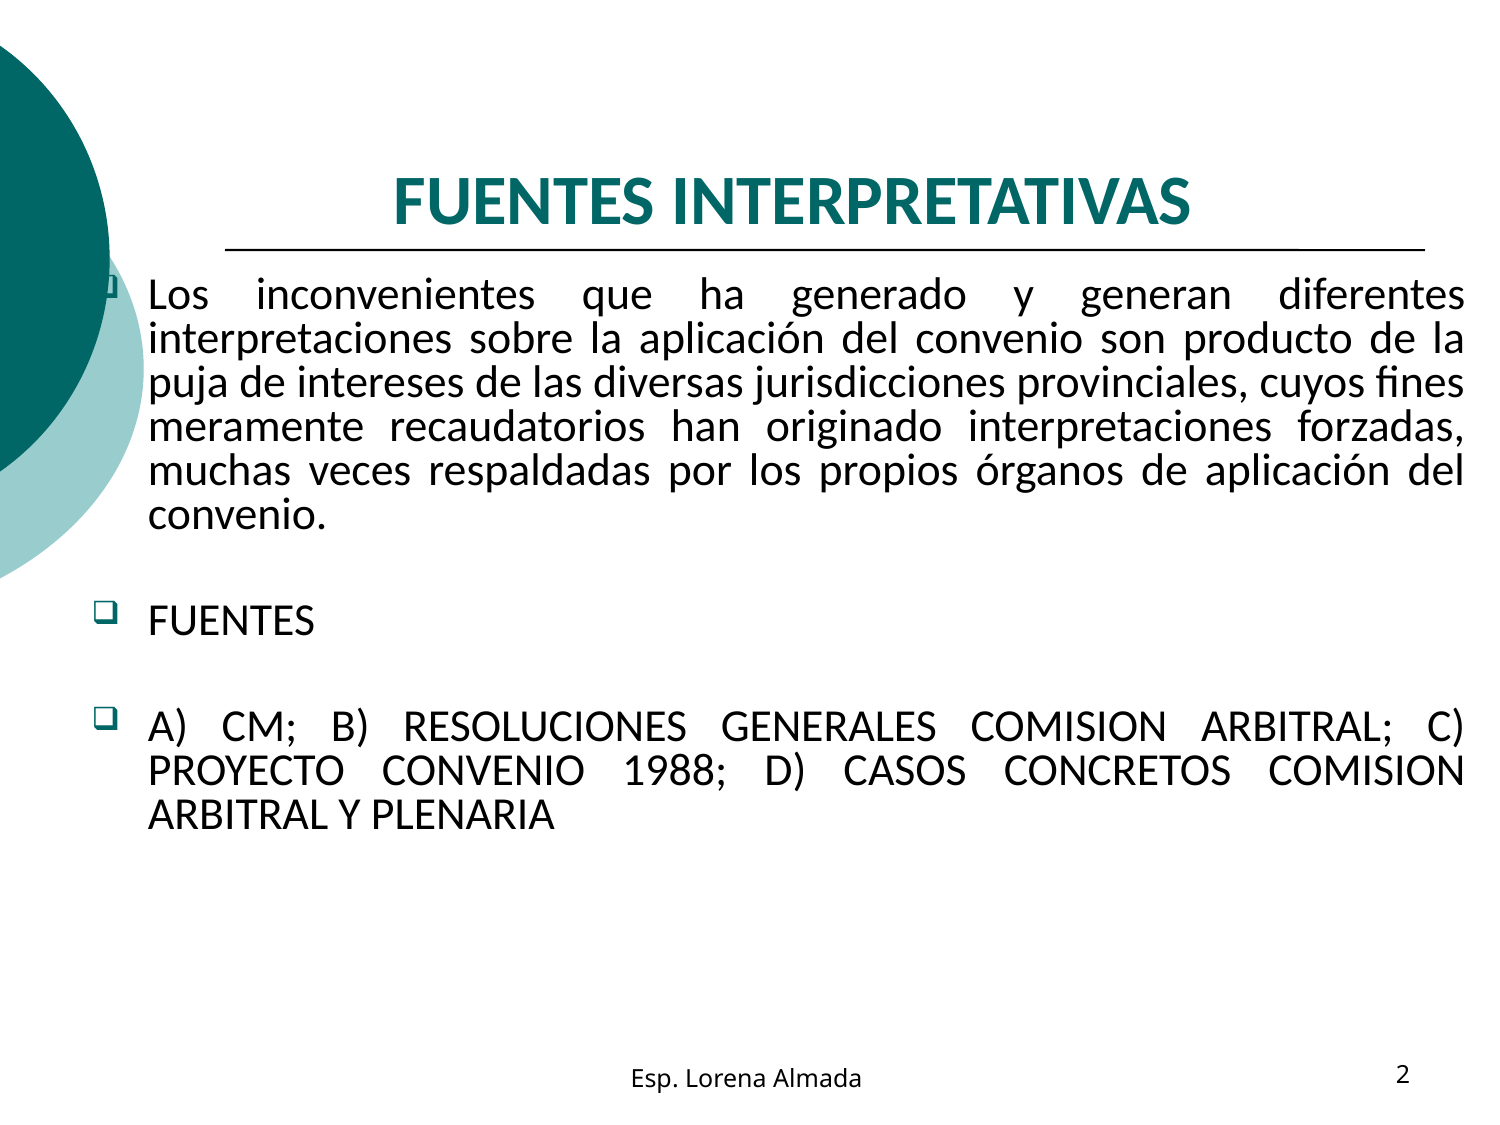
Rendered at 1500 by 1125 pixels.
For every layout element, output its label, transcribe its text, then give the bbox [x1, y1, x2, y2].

title FUENTES INTERPRETATIVAS [105, 58, 1482, 247]
list Los inconvenientes que ha generado y generan diferentes interpretaciones sobre la aplicación del convenio son producto de la puja de intereses de las diversas jurisdicciones provinciales, cuyos fines meramente recaudatorios han originado interpretaciones forzadas, muchas veces respaldadas por los propios órganos de aplicación del convenio. FUENTES A) CM; B) RESOLUCIONES GENERALES COMISION ARBITRAL; C) PROYECTO CONVENIO 1988; D) CASOS CONCRETOS COMISION ARBITRAL Y PLENARIA [76, 267, 1482, 1050]
slide_number 2 [1074, 1050, 1425, 1100]
footer Esp. Lorena Almada [512, 1050, 988, 1100]
